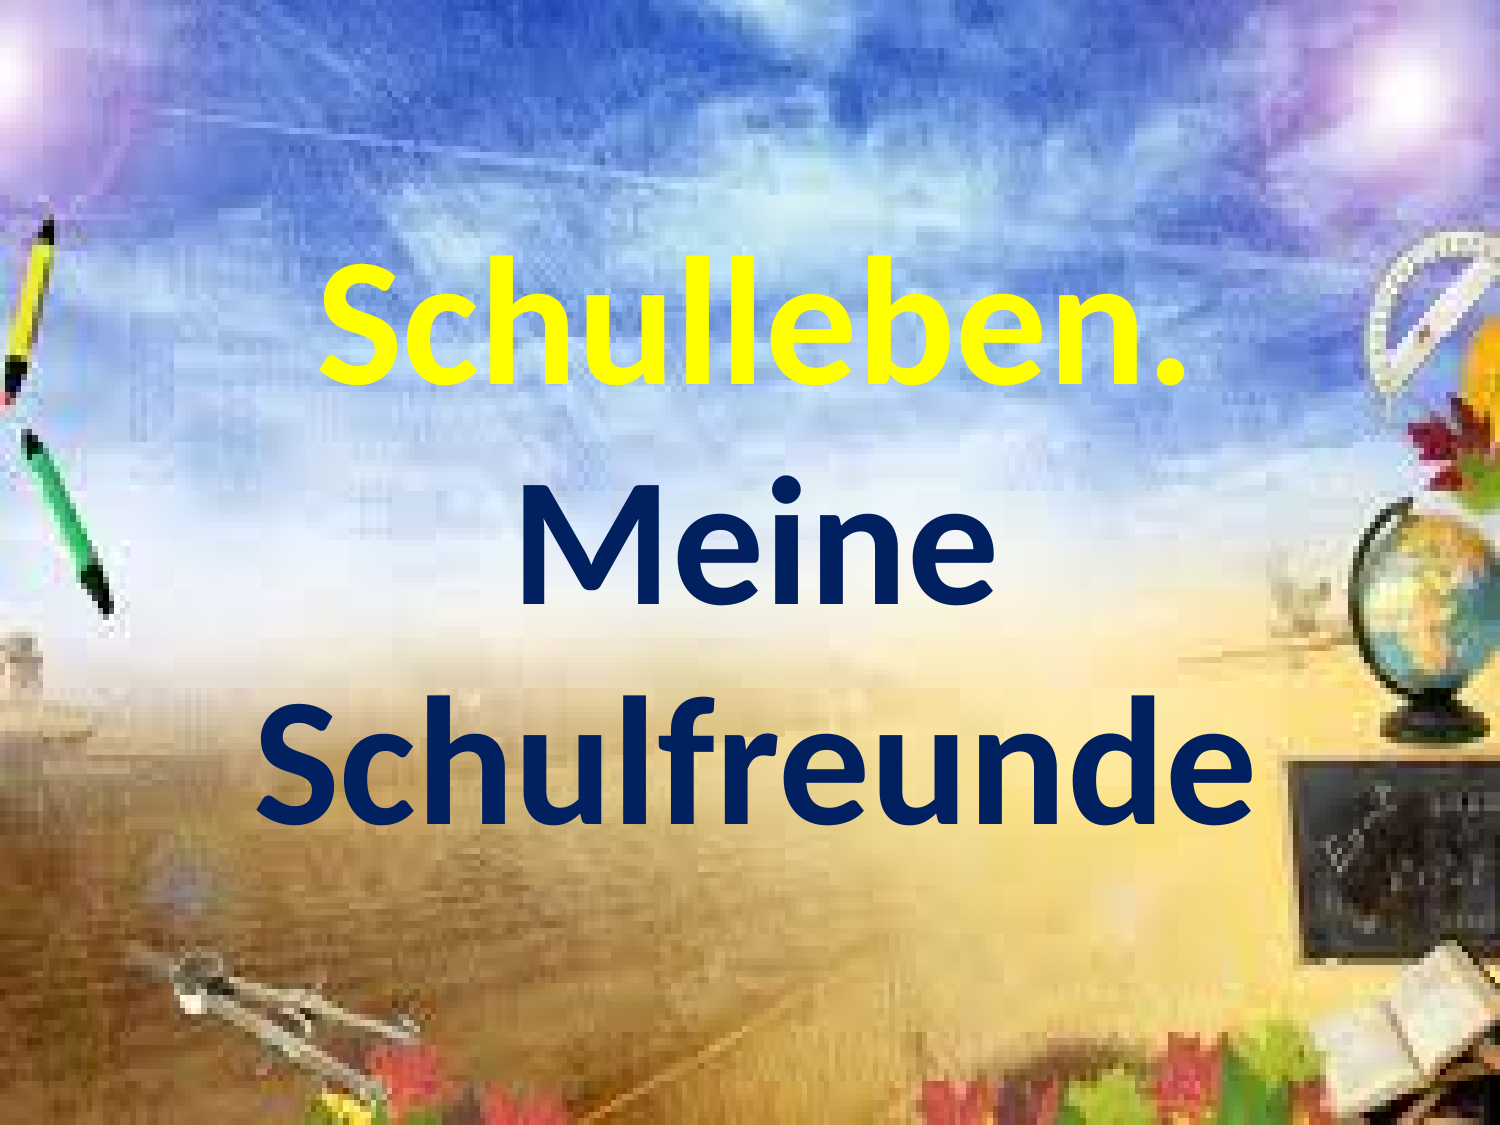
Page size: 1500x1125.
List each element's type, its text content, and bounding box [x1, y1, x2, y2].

picture [0, 0, 1500, 1125]
text_box Schulleben. Meine Schulfreunde [4, 147, 1500, 375]
